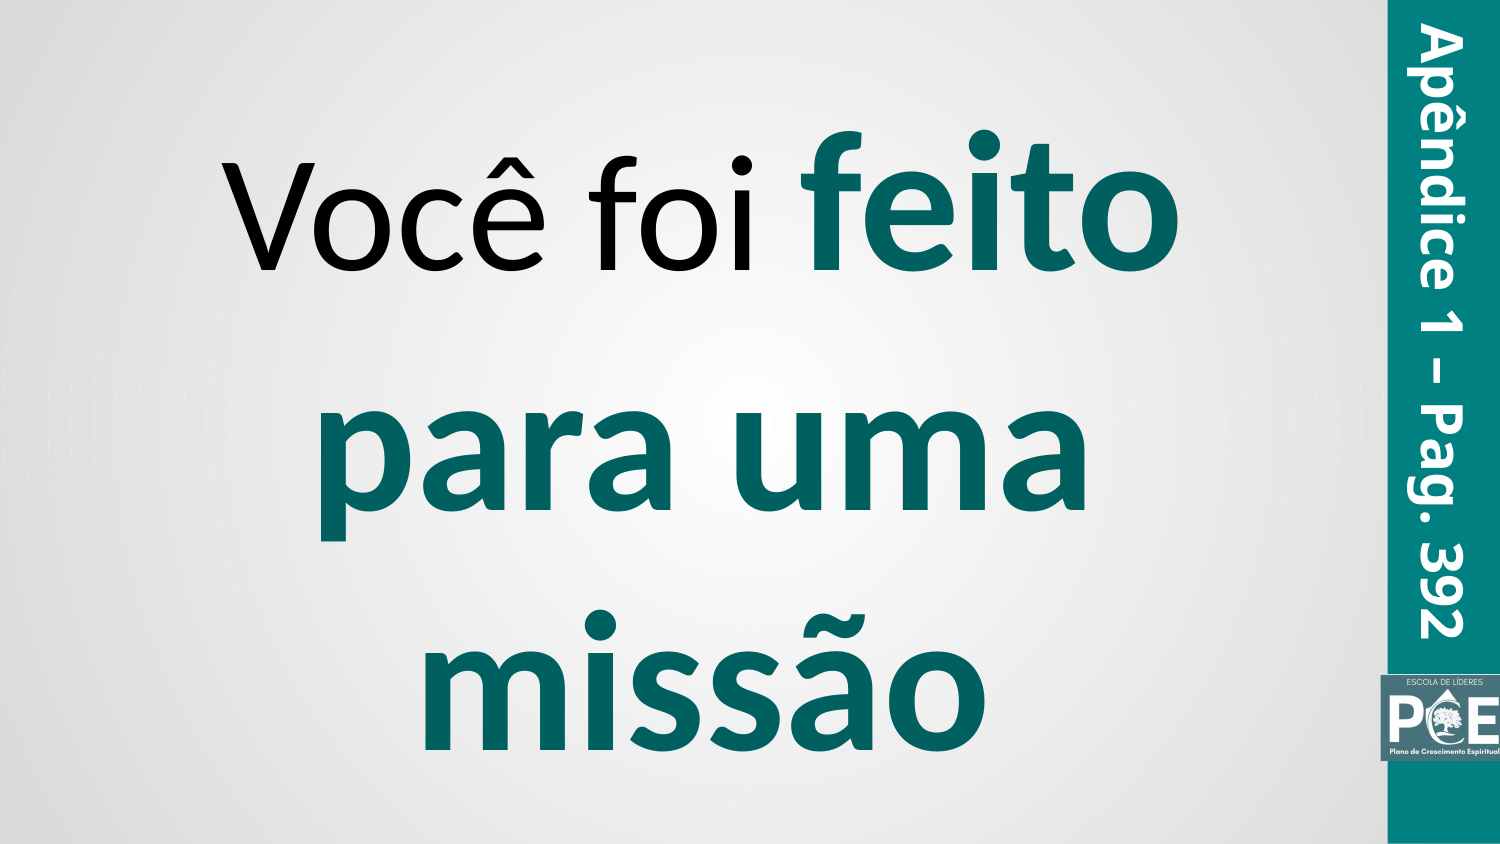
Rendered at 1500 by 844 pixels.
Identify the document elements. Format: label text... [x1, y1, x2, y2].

picture [1380, 674, 1500, 761]
text_box Você foi feito para uma missão [58, 62, 1347, 798]
text_box Apêndice 1 – Pag. 392 [1402, 16, 1487, 649]
